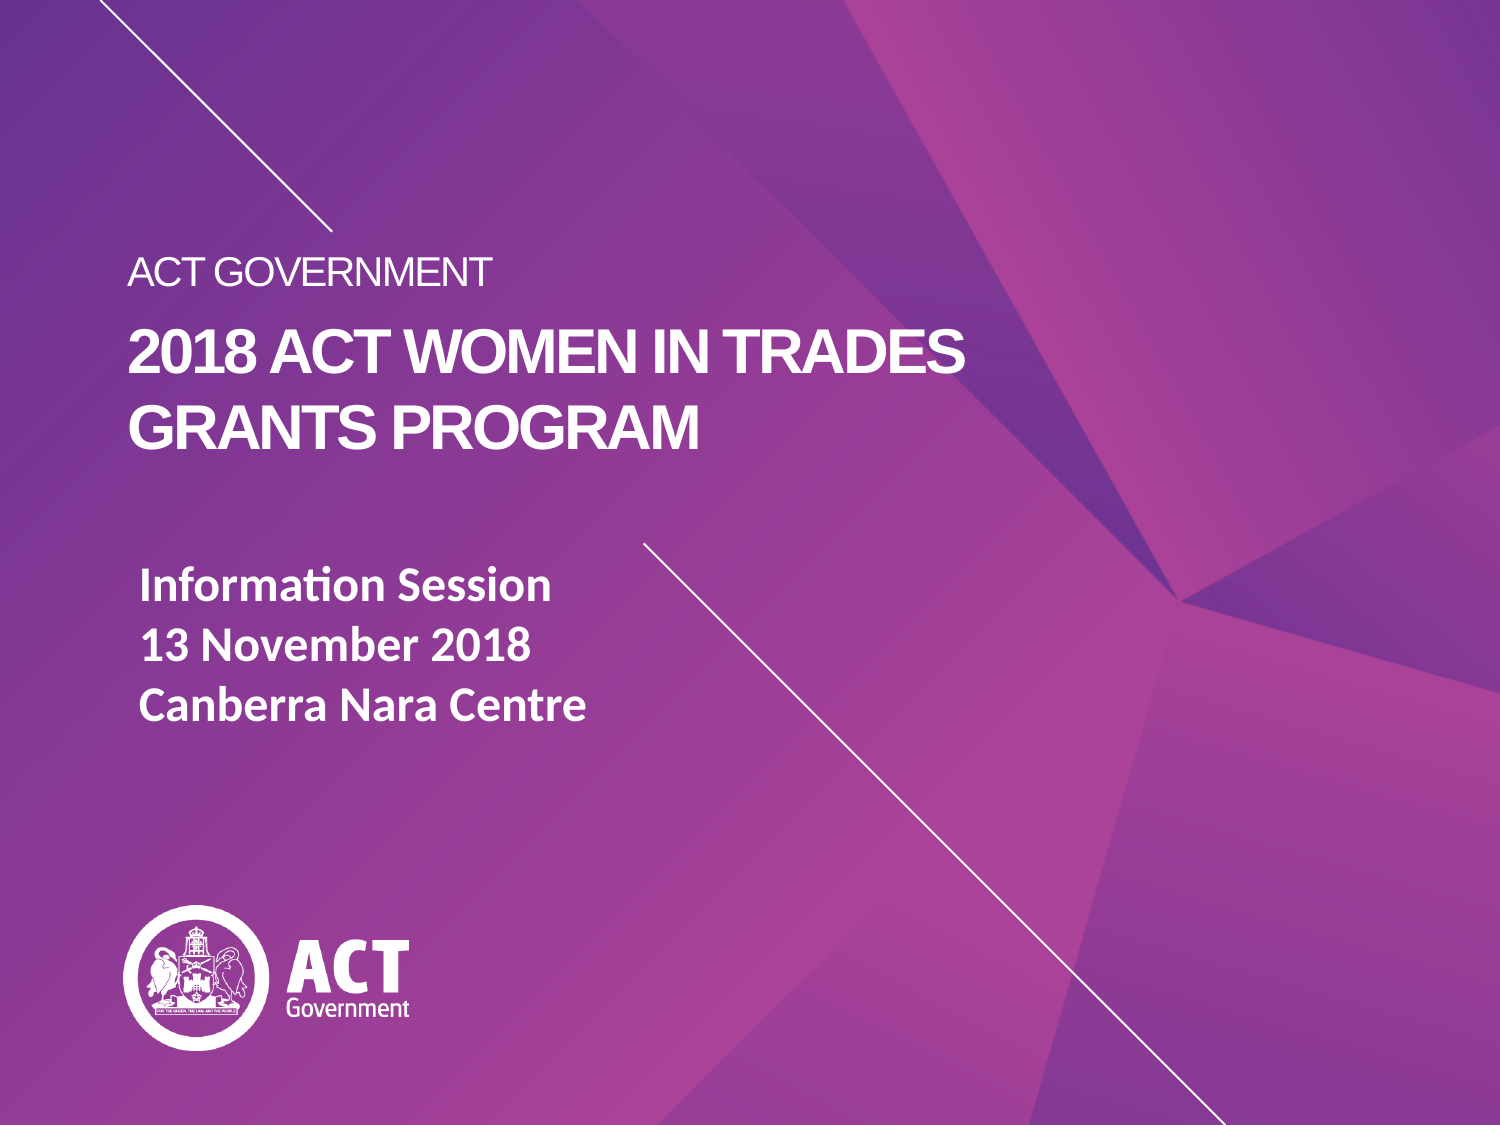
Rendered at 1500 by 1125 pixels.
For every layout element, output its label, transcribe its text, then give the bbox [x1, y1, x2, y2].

picture [0, 0, 1500, 1125]
title 2018 ACT WOMEN IN TRADES GRANTS PROGRAM [112, 302, 987, 544]
text_box Information Session 13 November 2018 Canberra Nara Centre [123, 543, 691, 739]
